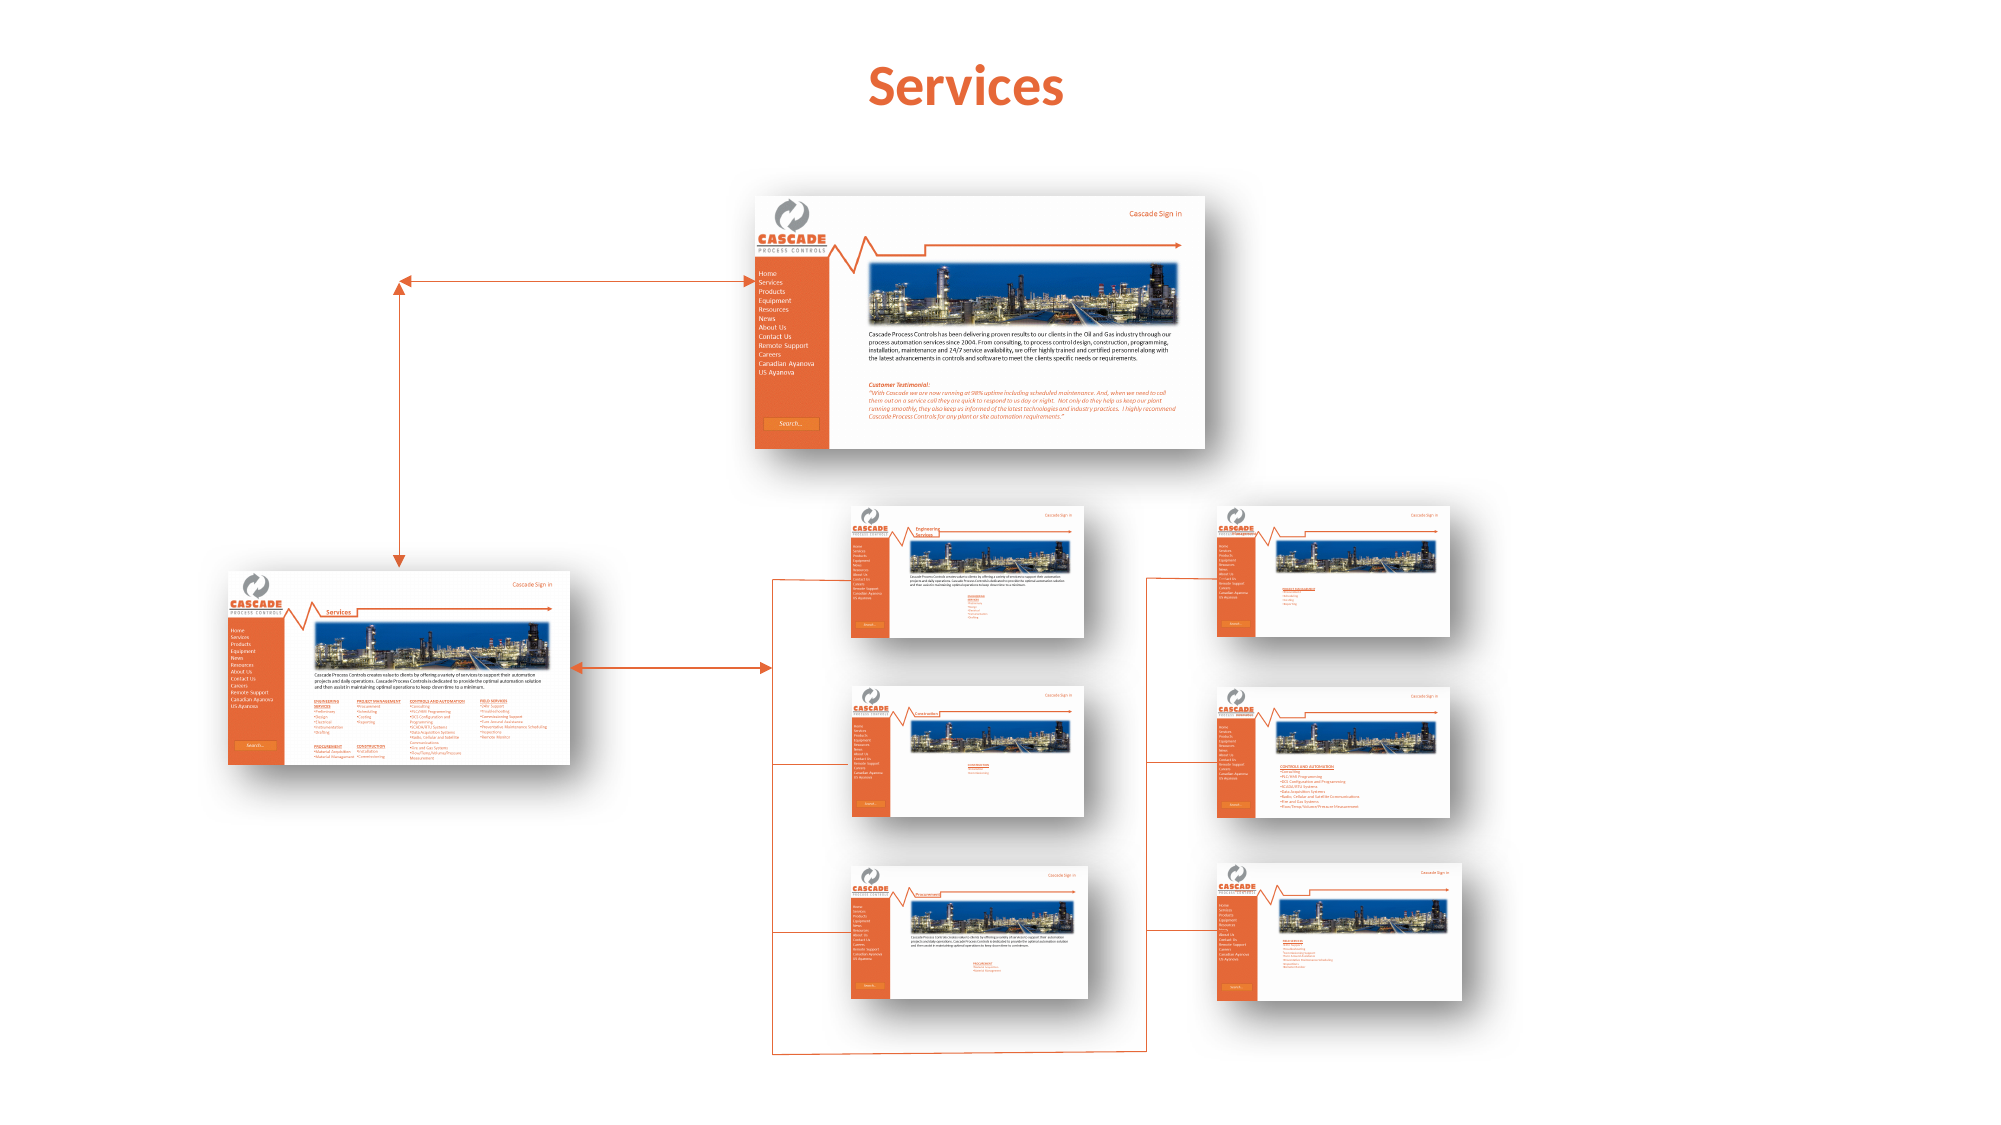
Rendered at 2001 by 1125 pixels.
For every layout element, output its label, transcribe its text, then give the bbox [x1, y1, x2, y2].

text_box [773, 1051, 1147, 1055]
picture [851, 506, 1084, 638]
picture [1217, 863, 1462, 1001]
picture [853, 686, 1084, 817]
picture [1227, 687, 1450, 818]
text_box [1146, 578, 1227, 931]
picture [755, 196, 1205, 449]
picture [228, 571, 570, 765]
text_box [772, 579, 853, 933]
text_box Services [853, 40, 1080, 125]
picture [851, 866, 1088, 999]
picture [1217, 506, 1450, 637]
